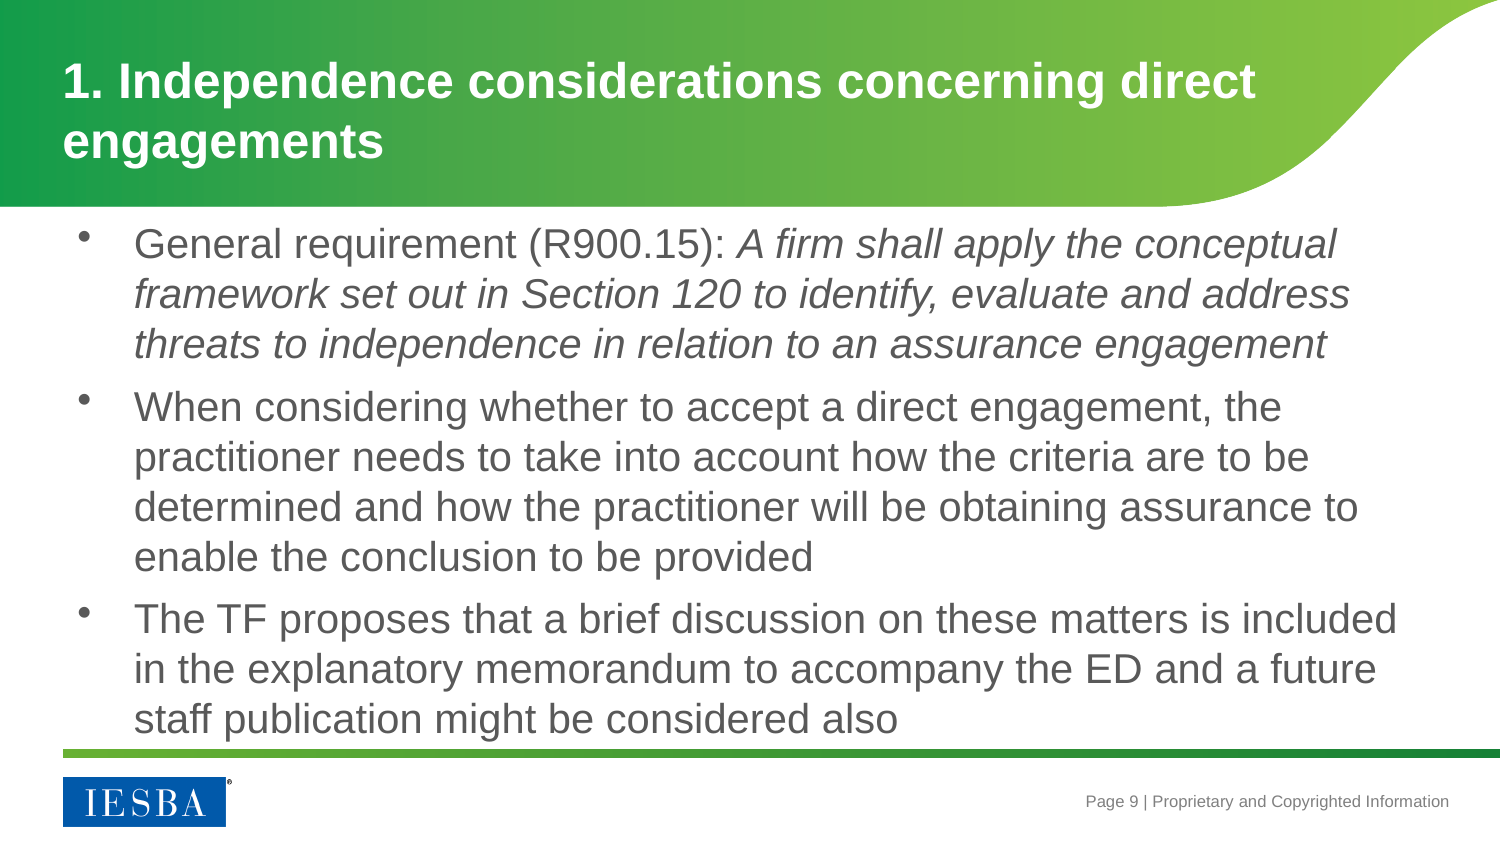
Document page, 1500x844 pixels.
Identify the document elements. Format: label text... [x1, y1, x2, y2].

list General requirement (R900.15): A firm shall apply the conceptual framework set out in Section 120 to identify, evaluate and address threats to independence in relation to an assurance engagement When considering whether to accept a direct engagement, the practitioner needs to take into account how the criteria are to be determined and how the practitioner will be obtaining assurance to enable the conclusion to be provided The TF proposes that a brief discussion on these matters is included in the explanatory memorandum to accompany the ED and a future staff publication might be considered also [62, 209, 1450, 712]
title 1. Independence considerations concerning direct engagements [62, 75, 1300, 142]
picture [0, 0, 1500, 207]
picture [63, 777, 232, 827]
